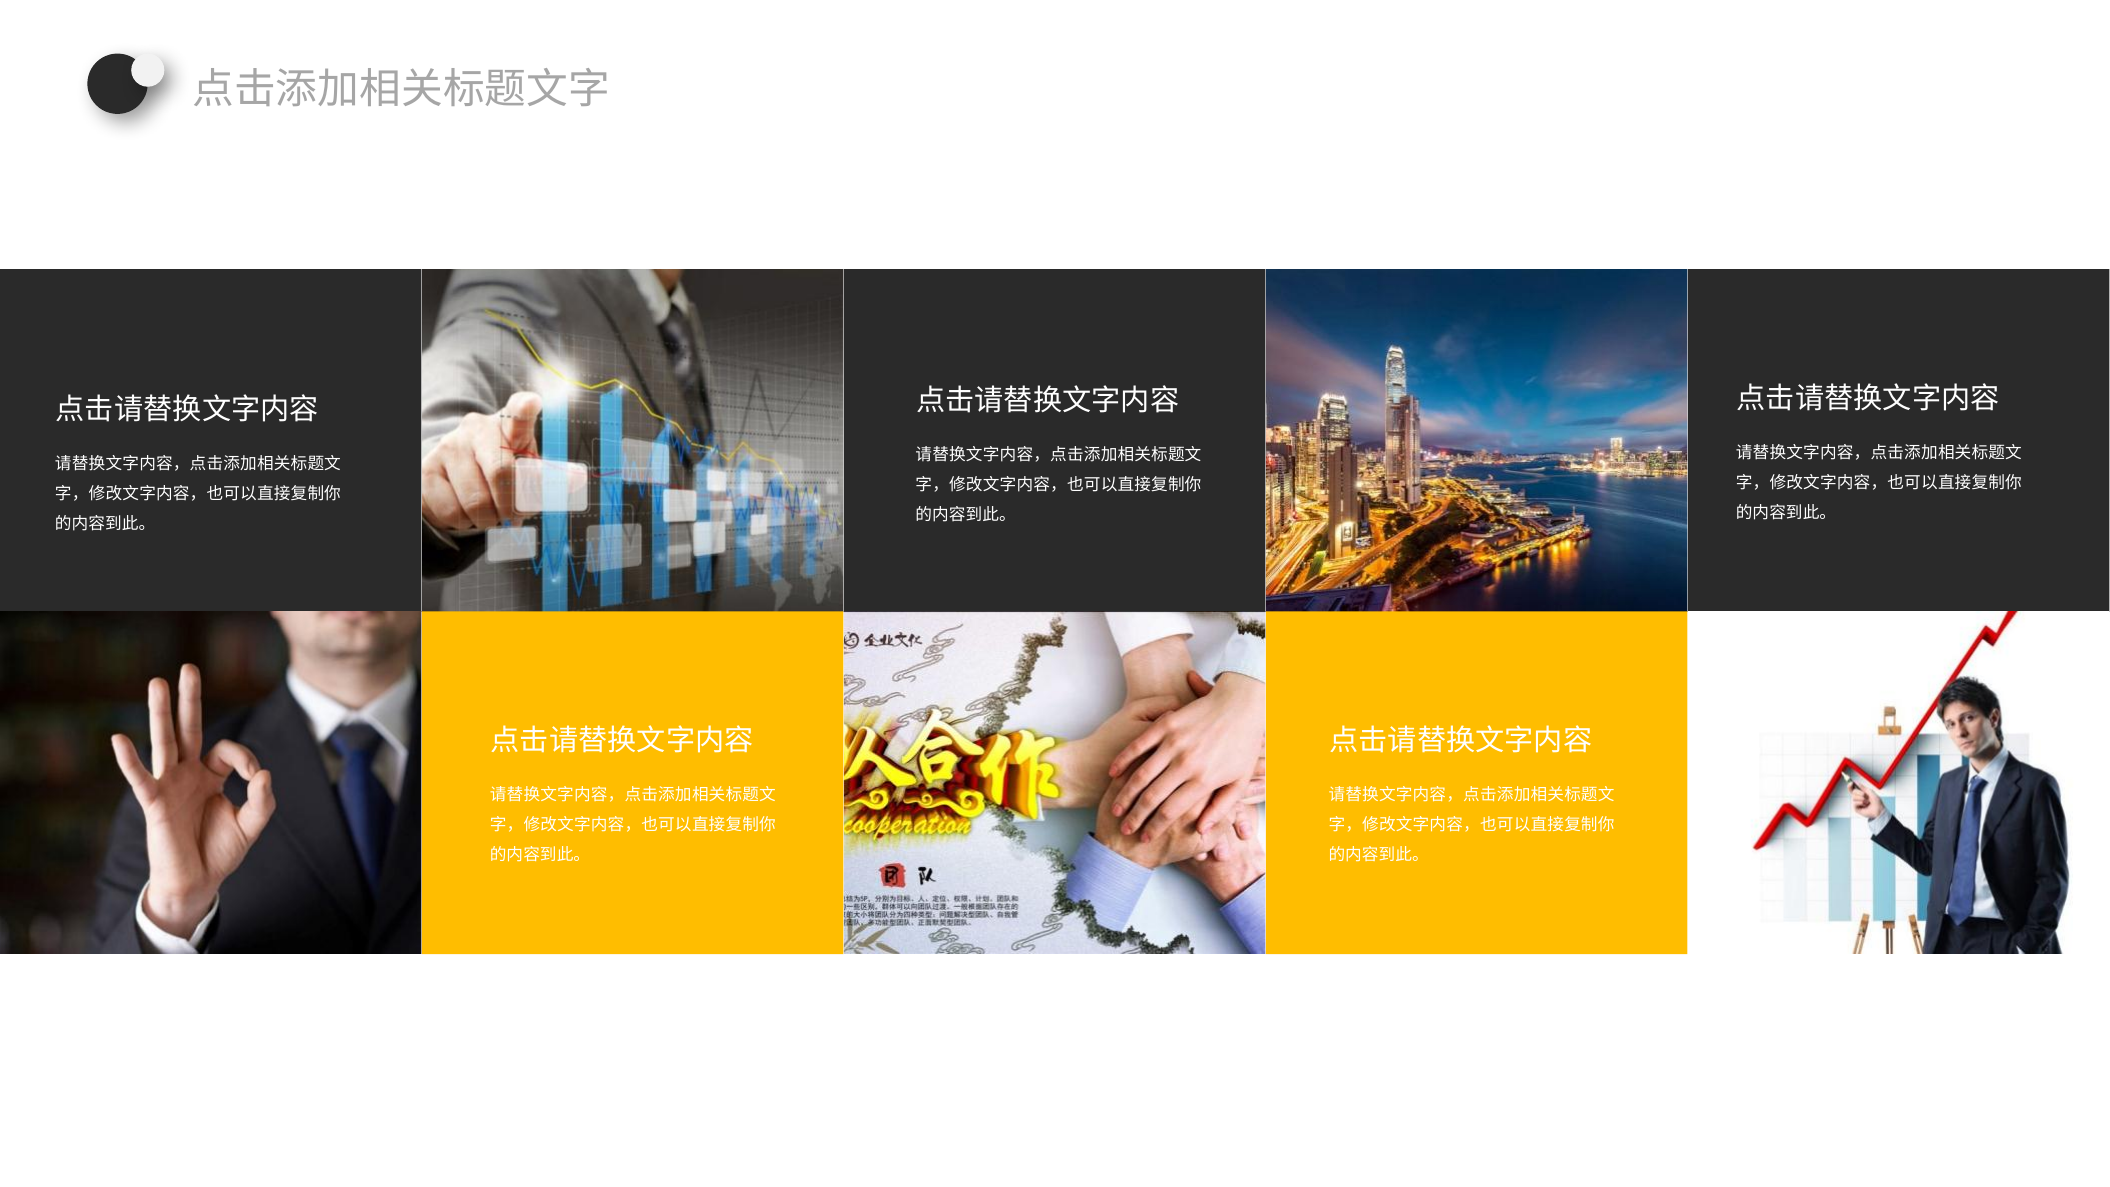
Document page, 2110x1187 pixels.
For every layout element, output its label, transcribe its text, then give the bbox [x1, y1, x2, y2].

text_box [1265, 268, 1687, 610]
text_box 请替换文字内容，点击添加相关标题文字，修改文字内容，也可以直接复制你的内容到此。 [899, 425, 1218, 532]
text_box [843, 610, 1265, 955]
text_box 请替换文字内容，点击添加相关标题文字，修改文字内容，也可以直接复制你的内容到此。 [38, 434, 358, 541]
text_box 点击请替换文字内容 [1720, 371, 2017, 423]
text_box [421, 610, 843, 955]
text_box [0, 610, 421, 955]
text_box 请替换文字内容，点击添加相关标题文字，修改文字内容，也可以直接复制你的内容到此。 [473, 765, 793, 872]
text_box 点击请替换文字内容 [474, 712, 771, 764]
text_box 点击请替换文字内容 [39, 382, 336, 434]
text_box 请替换文字内容，点击添加相关标题文字，修改文字内容，也可以直接复制你的内容到此。 [1719, 424, 2039, 531]
text_box [0, 268, 421, 610]
text_box 点击请替换文字内容 [1313, 712, 1610, 764]
text_box [1687, 268, 2110, 610]
text_box [421, 268, 843, 610]
text_box [86, 52, 142, 115]
text_box 点击请替换文字内容 [899, 372, 1196, 425]
text_box 点击添加相关标题文字 [176, 53, 680, 114]
text_box [843, 268, 1265, 610]
text_box [1265, 610, 1687, 955]
text_box [1687, 610, 2110, 955]
text_box 请替换文字内容，点击添加相关标题文字，修改文字内容，也可以直接复制你的内容到此。 [1312, 765, 1632, 872]
text_box [130, 52, 166, 88]
